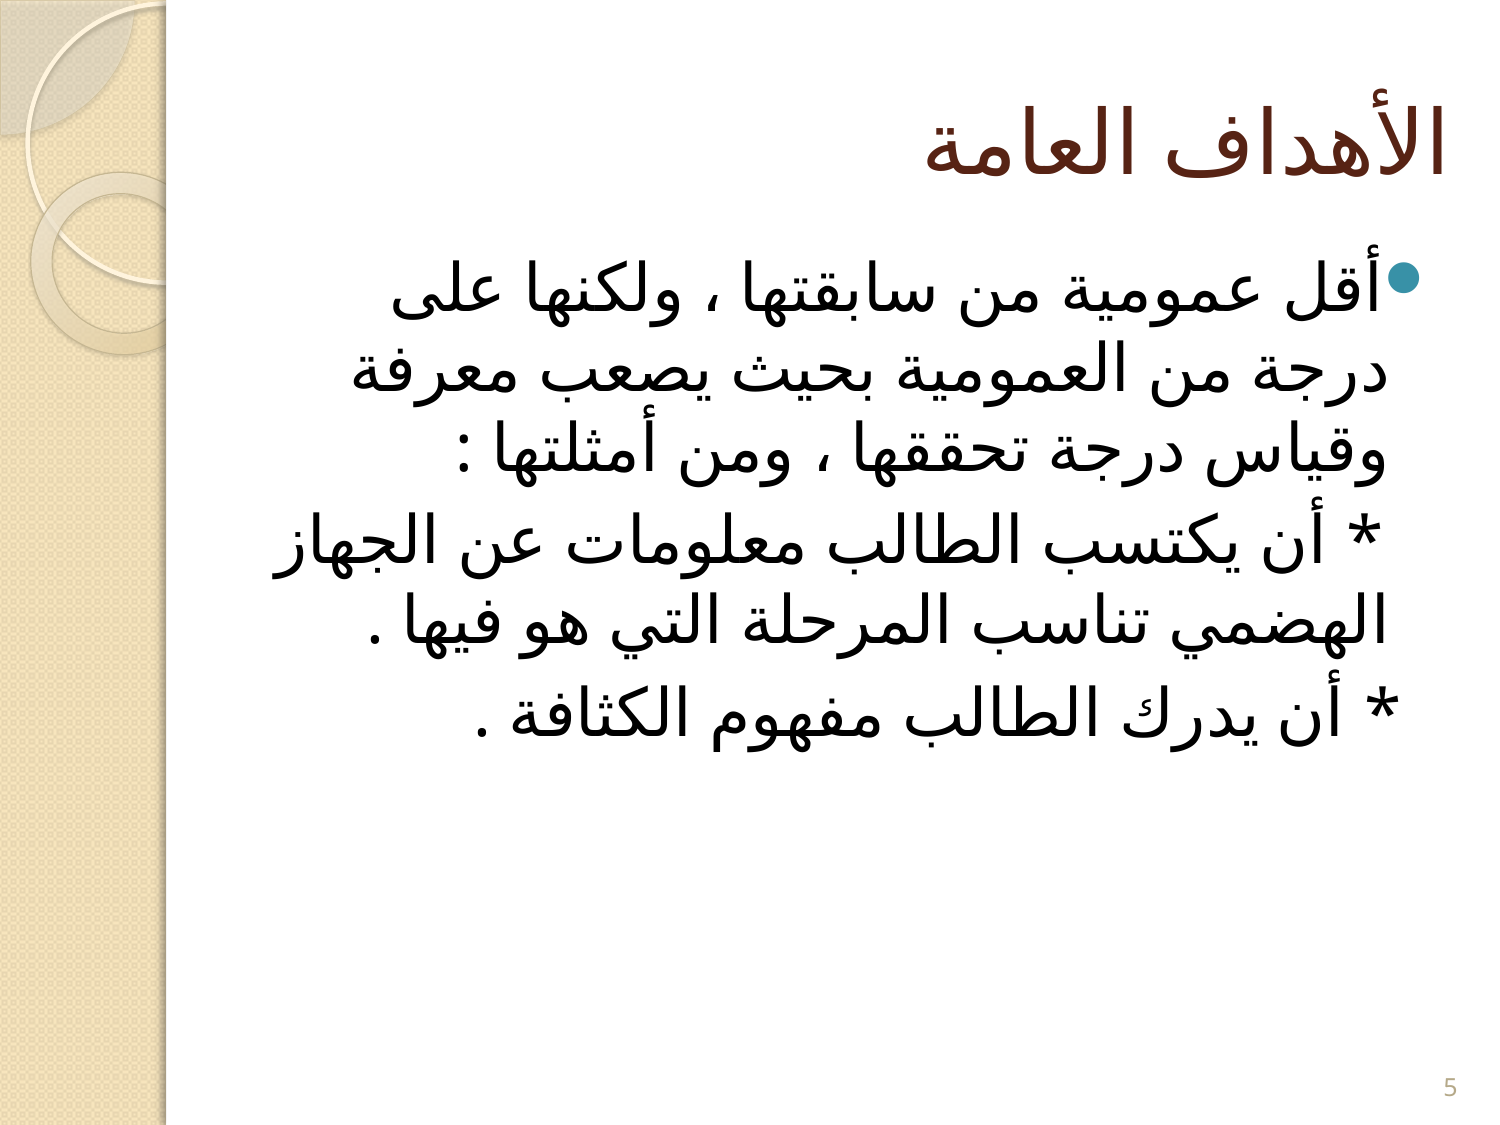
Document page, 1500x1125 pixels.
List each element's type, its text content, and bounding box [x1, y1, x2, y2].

slide_number 5 [1413, 1034, 1488, 1113]
title الأهداف العامة [235, 45, 1466, 233]
list أقل عمومية من سابقتها ، ولكنها على درجة من العمومية بحيث يصعب معرفة وقياس درجة تحققها ، ومن أمثلتها : * أن يكتسب الطالب معلومات عن الجهاز الهضمي تناسب المرحلة التي هو فيها . * أن يدرك الطالب مفهوم الكثافة . [235, 237, 1466, 1025]
